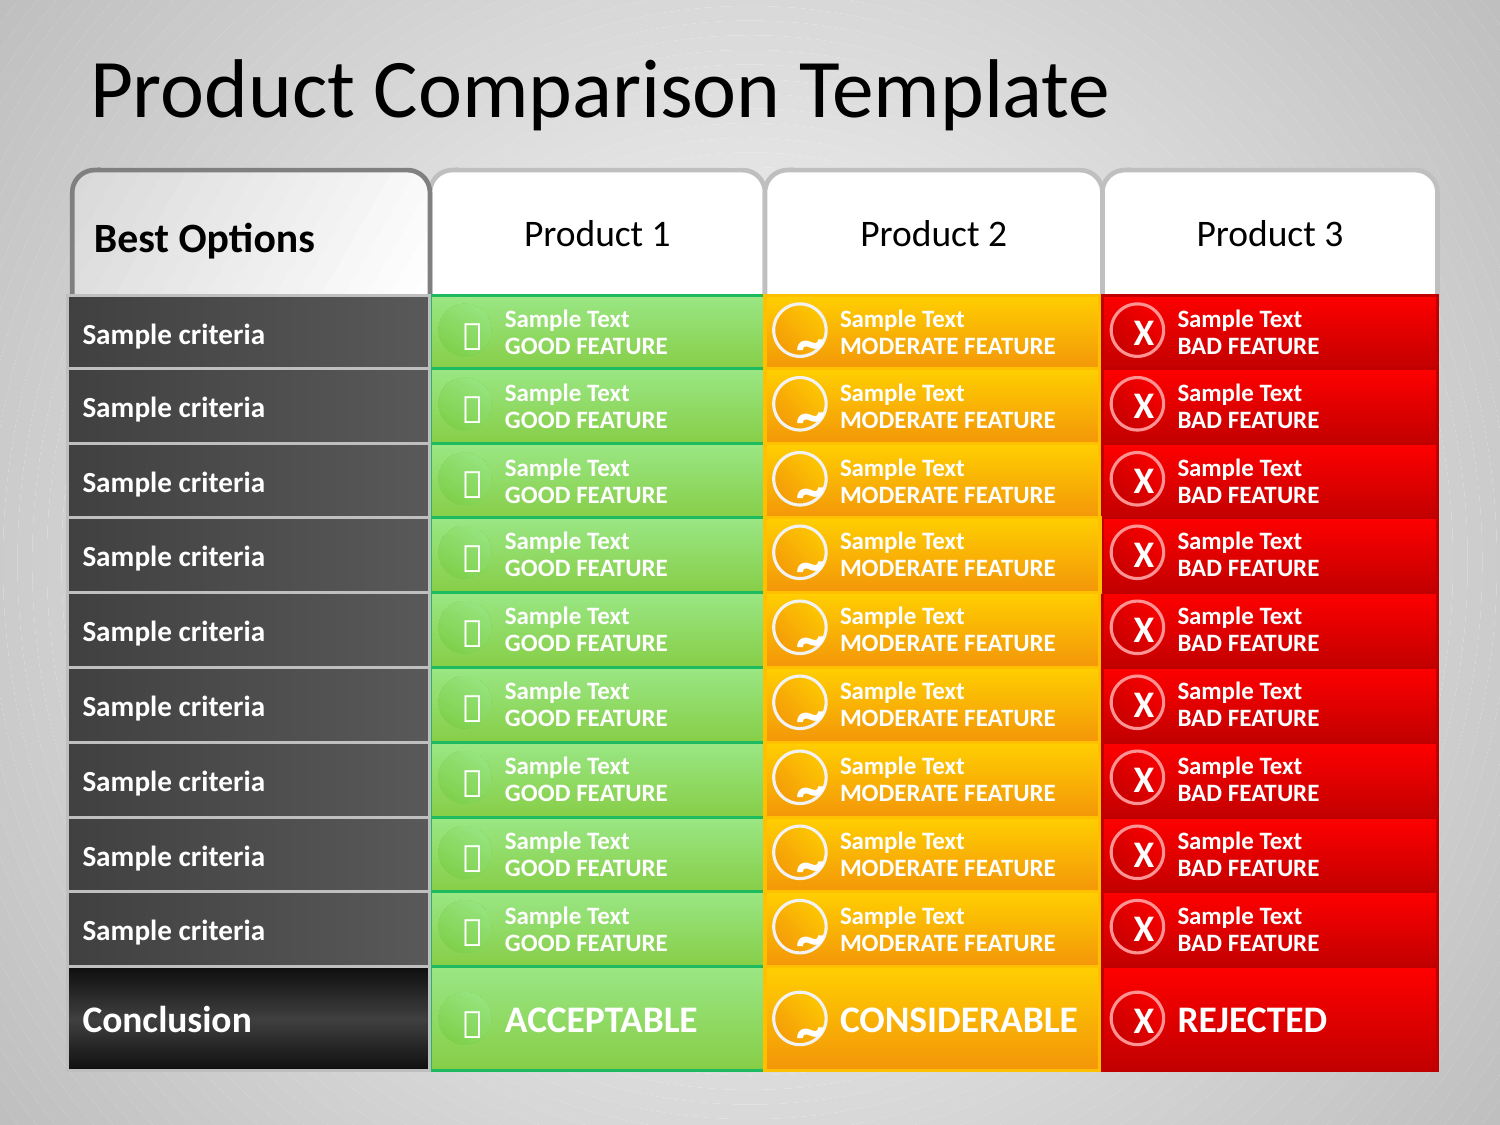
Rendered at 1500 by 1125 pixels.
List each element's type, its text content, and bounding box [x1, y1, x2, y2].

text_box Sample criteria [65, 890, 424, 965]
text_box Sample criteria [65, 293, 431, 367]
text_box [1102, 966, 1438, 1071]
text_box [429, 591, 759, 666]
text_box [429, 966, 763, 1071]
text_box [429, 452, 759, 516]
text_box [764, 666, 1101, 740]
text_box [764, 294, 1101, 367]
text_box Sample criteria [65, 367, 424, 442]
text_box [1102, 443, 1438, 516]
text_box Product 3 [1103, 167, 1440, 297]
text_box Product 1 [430, 167, 765, 293]
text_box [764, 368, 1101, 443]
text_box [1102, 294, 1438, 368]
text_box Sample criteria [65, 665, 424, 740]
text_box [429, 368, 763, 444]
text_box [764, 966, 1101, 1071]
text_box Sample criteria [65, 815, 424, 890]
title Product Comparison Template [75, 12, 1425, 155]
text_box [764, 516, 1101, 593]
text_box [1102, 591, 1438, 666]
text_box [764, 891, 1101, 965]
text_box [1102, 516, 1438, 591]
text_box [429, 741, 763, 816]
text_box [429, 294, 763, 368]
text_box Conclusion [65, 965, 424, 1072]
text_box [764, 601, 1097, 665]
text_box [1102, 816, 1438, 891]
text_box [764, 741, 1101, 815]
text_box Product 2 [762, 167, 1105, 293]
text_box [429, 516, 763, 591]
text_box Sample criteria [65, 740, 424, 815]
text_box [1102, 741, 1438, 816]
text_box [1102, 368, 1438, 443]
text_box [1102, 891, 1438, 966]
text_box Best Options [70, 167, 433, 293]
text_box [429, 816, 763, 891]
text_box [764, 816, 1101, 890]
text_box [429, 891, 763, 966]
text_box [764, 443, 1101, 515]
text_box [1102, 666, 1438, 741]
text_box Sample criteria [65, 590, 424, 665]
text_box Sample criteria [65, 515, 424, 590]
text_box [429, 666, 763, 741]
text_box Sample criteria [65, 442, 424, 515]
